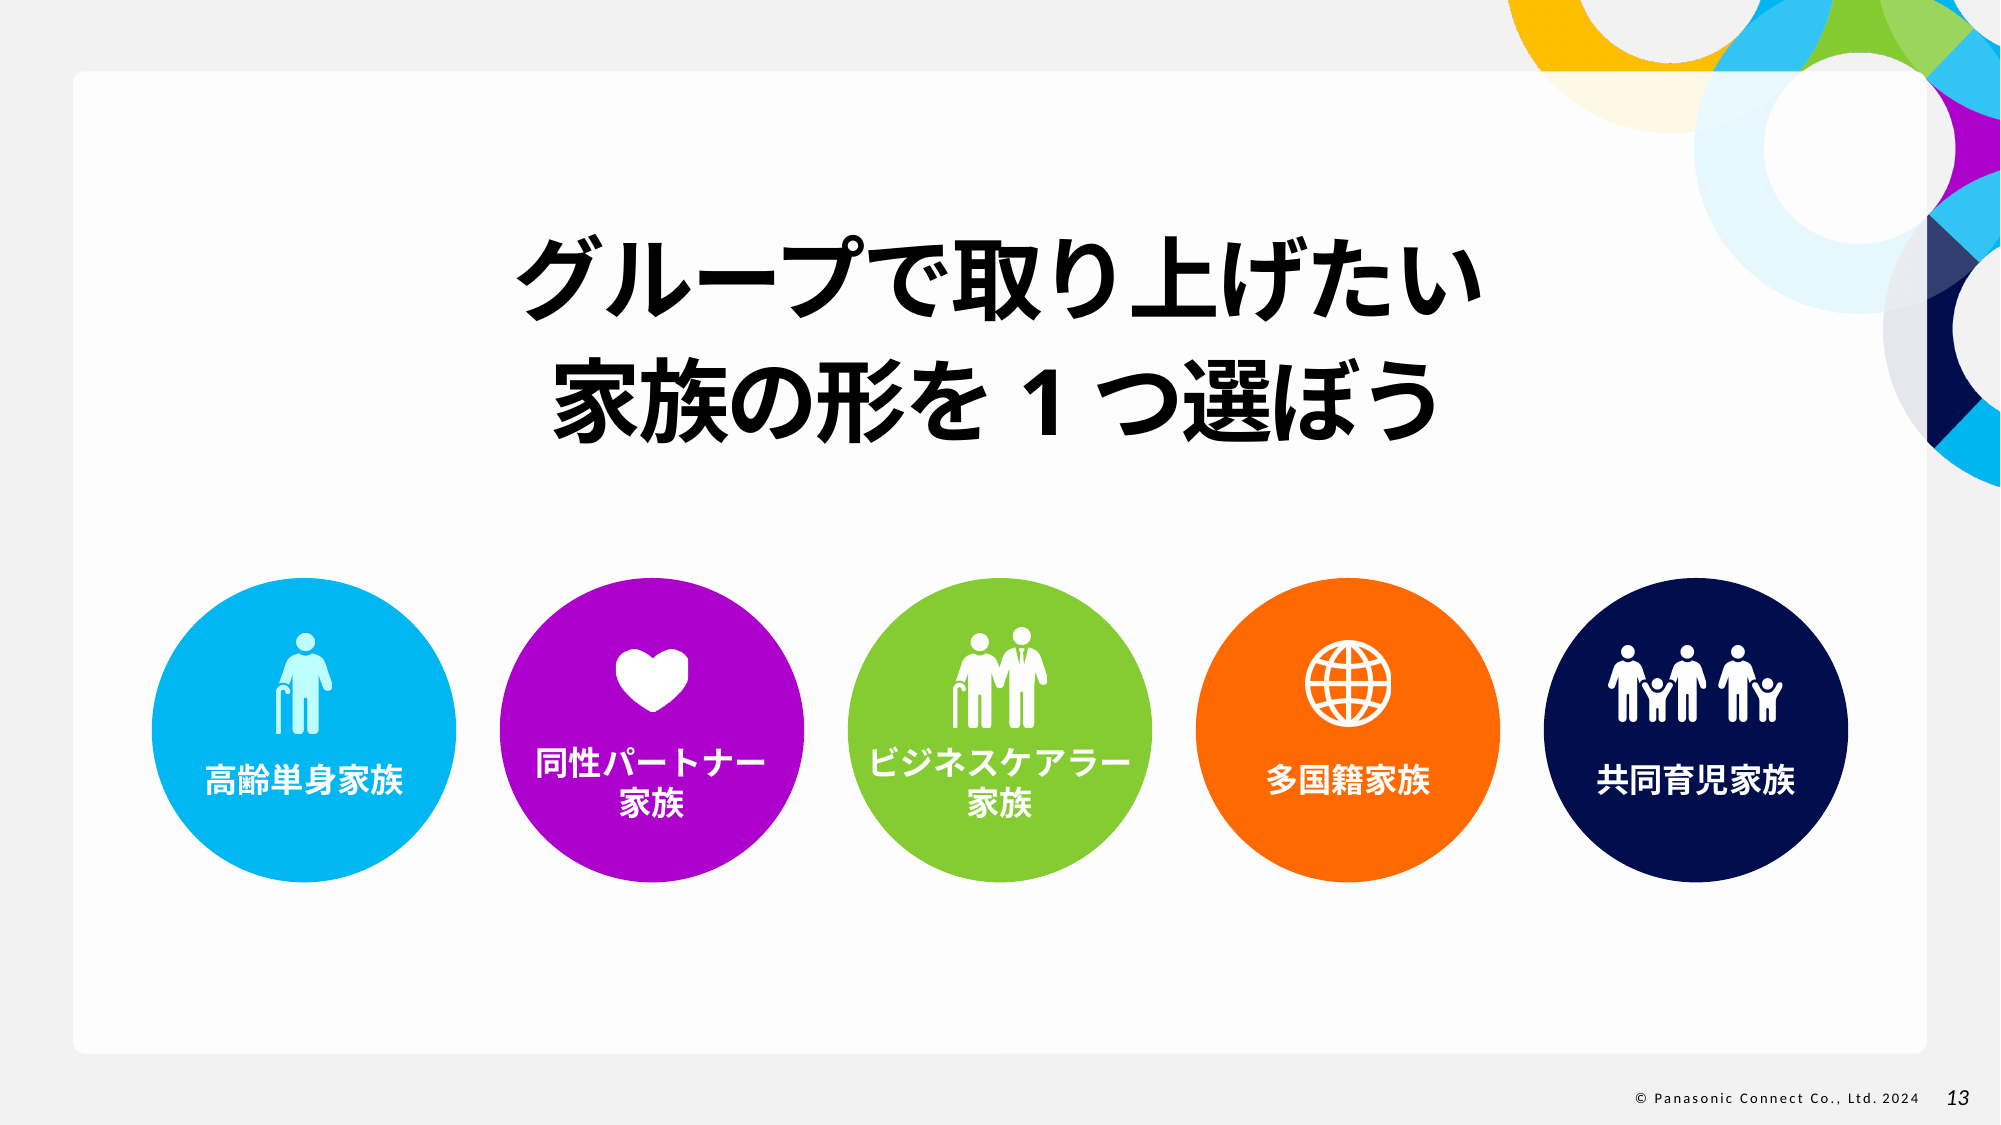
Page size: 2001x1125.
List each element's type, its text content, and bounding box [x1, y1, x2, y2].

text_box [1195, 577, 1501, 883]
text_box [499, 577, 805, 883]
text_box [1543, 577, 1849, 883]
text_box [847, 577, 1153, 883]
picture [1436, 0, 2001, 563]
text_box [151, 577, 457, 883]
text_box グループで取り上げたい 家族の形を1つ選ぼう [273, 211, 1727, 454]
